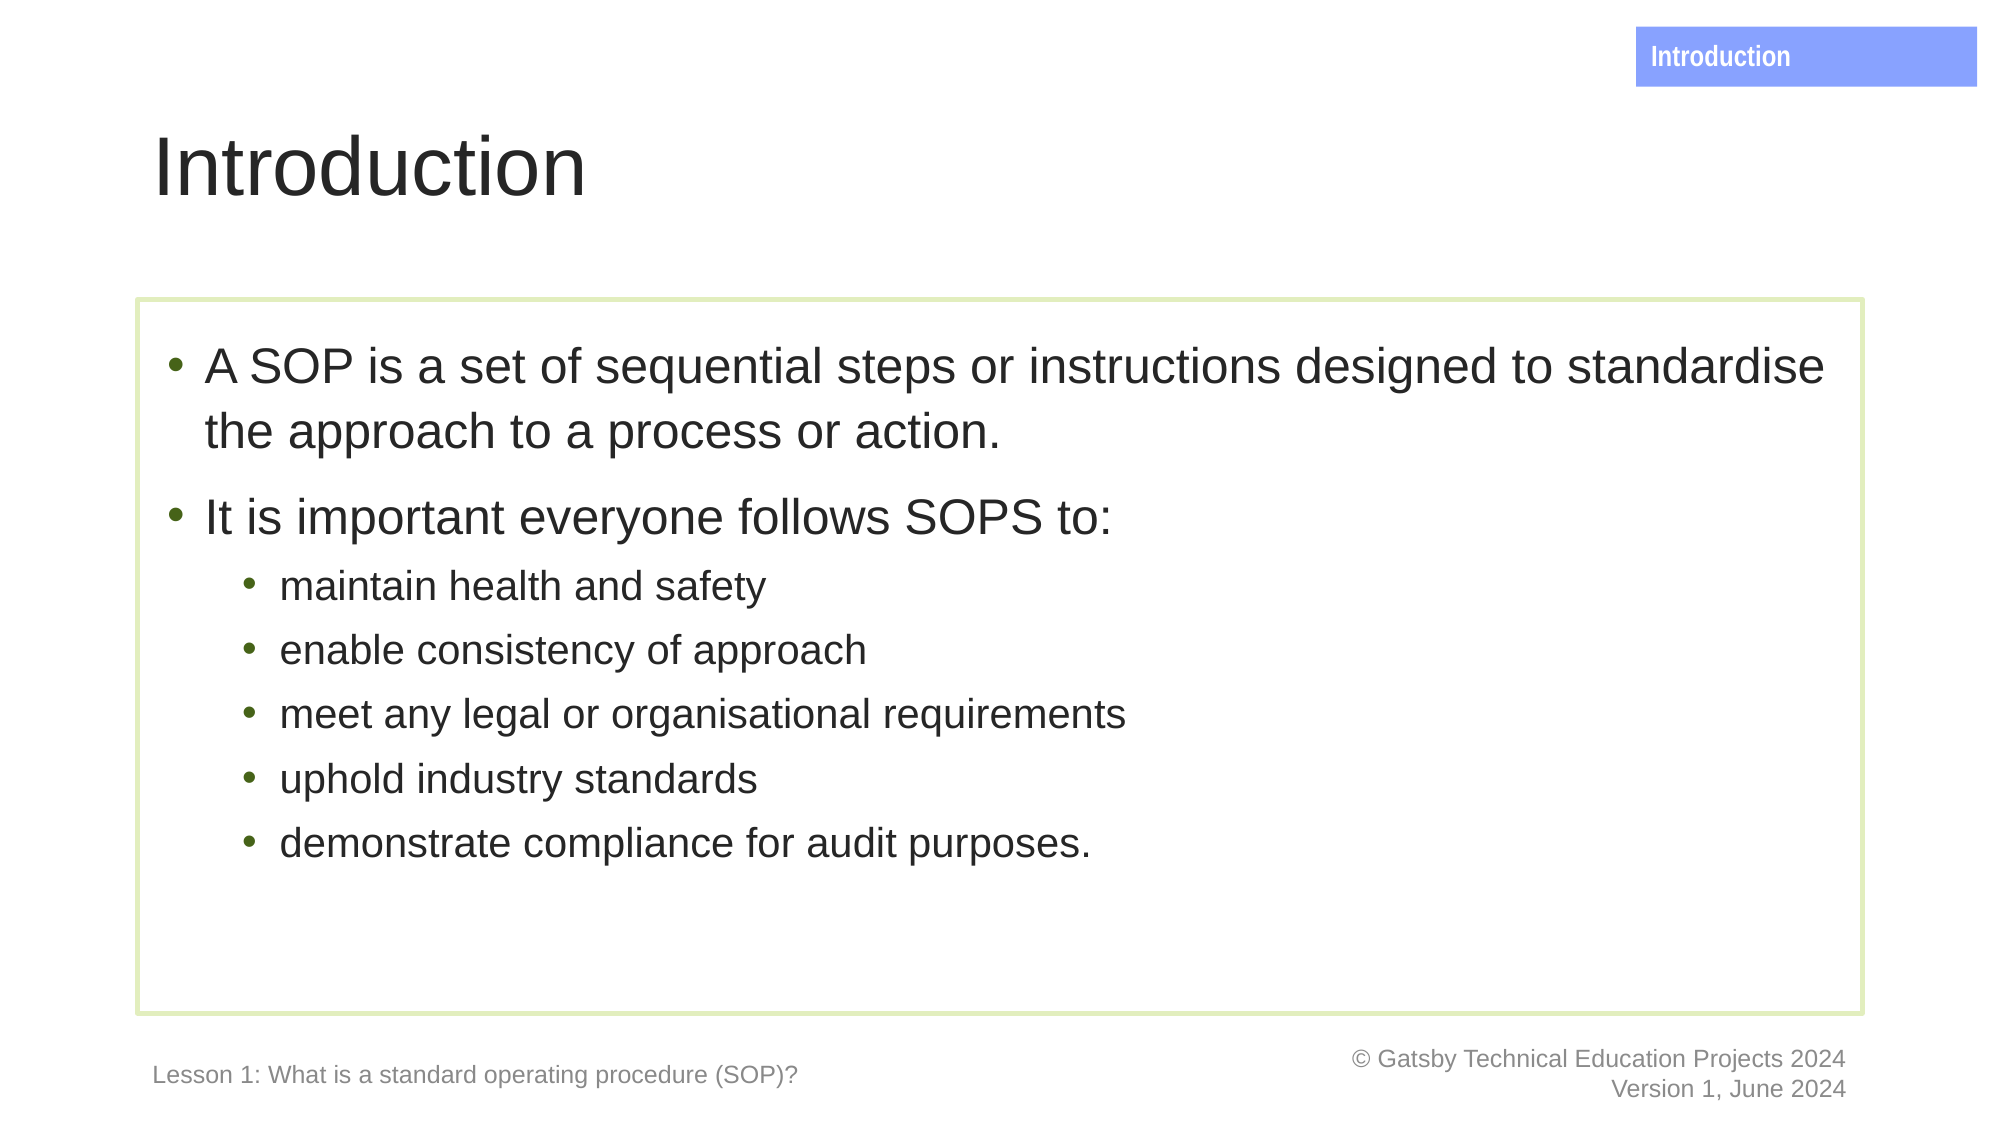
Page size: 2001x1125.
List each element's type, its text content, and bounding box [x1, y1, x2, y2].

list Introduction [1636, 26, 1978, 87]
title Introduction [137, 59, 1863, 278]
list Lesson 1: What is a standard operating procedure (SOP)? [137, 1042, 829, 1103]
list A SOP is a set of sequential steps or instructions designed to standardise the approach to a process or action. It is important everyone follows SOPS to: maintain health and safety enable consistency of approach meet any legal or organisational requirements uphold industry standards demonstrate compliance for audit purposes. [135, 297, 1865, 1016]
